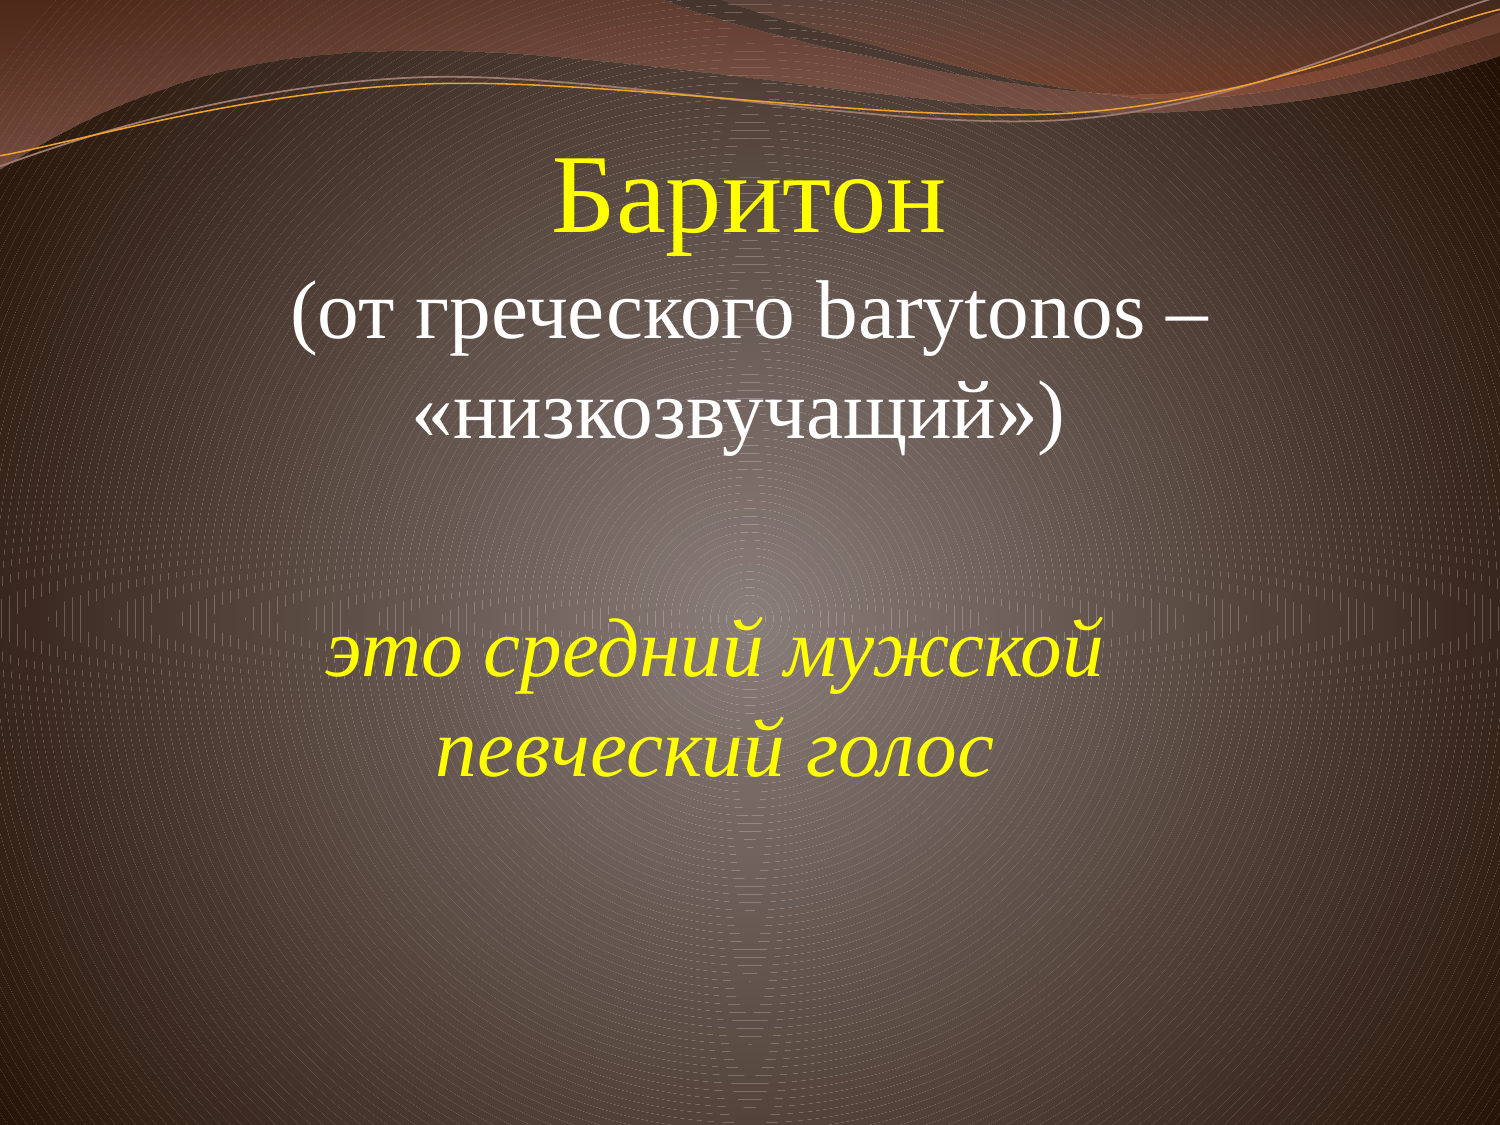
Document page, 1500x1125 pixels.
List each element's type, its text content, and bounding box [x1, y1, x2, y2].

subtitle это средний мужской певческий голос [301, 586, 1140, 917]
title Баритон (от греческого barytonos – «низкозвучащий») [194, 54, 1307, 776]
